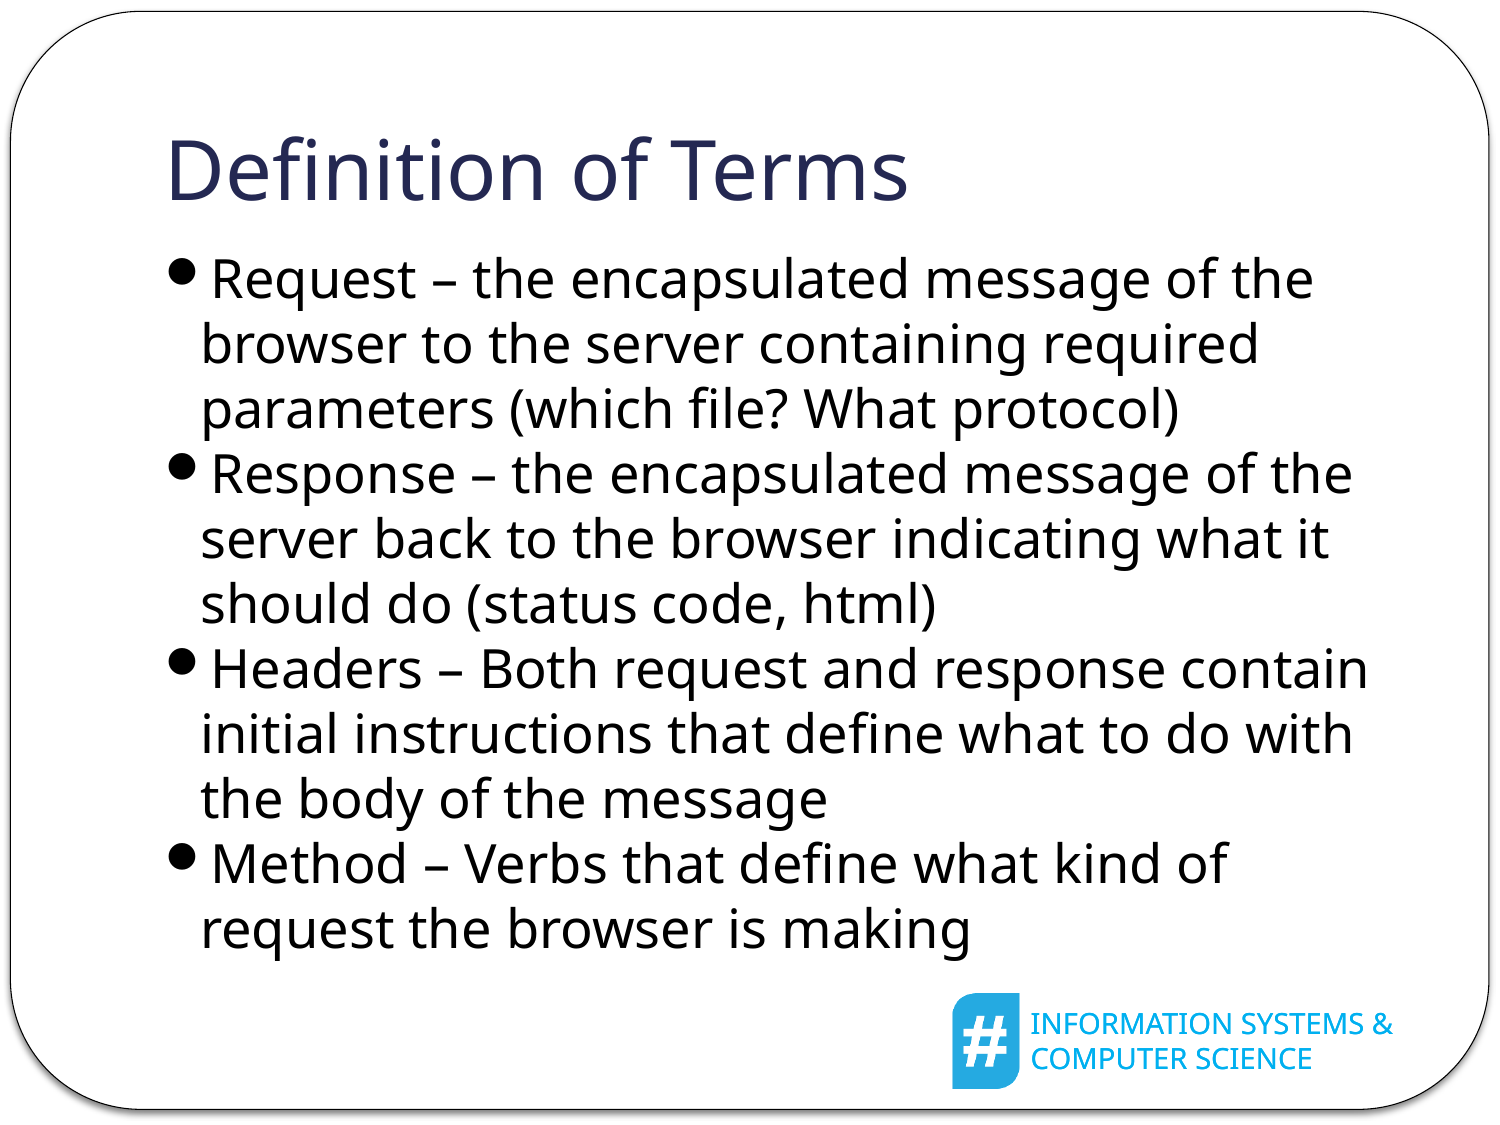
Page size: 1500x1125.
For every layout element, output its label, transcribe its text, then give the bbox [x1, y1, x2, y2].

text_box Request – the encapsulated message of the browser to the server containing required parameters (which file? What protocol) Response – the encapsulated message of the server back to the browser indicating what it should do (status code, html) Headers – Both request and response contain initial instructions that define what to do with the body of the message Method – Verbs that define what kind of request the browser is making [150, 237, 1425, 988]
text_box Definition of Terms [150, 45, 1425, 233]
picture [950, 990, 1022, 1090]
